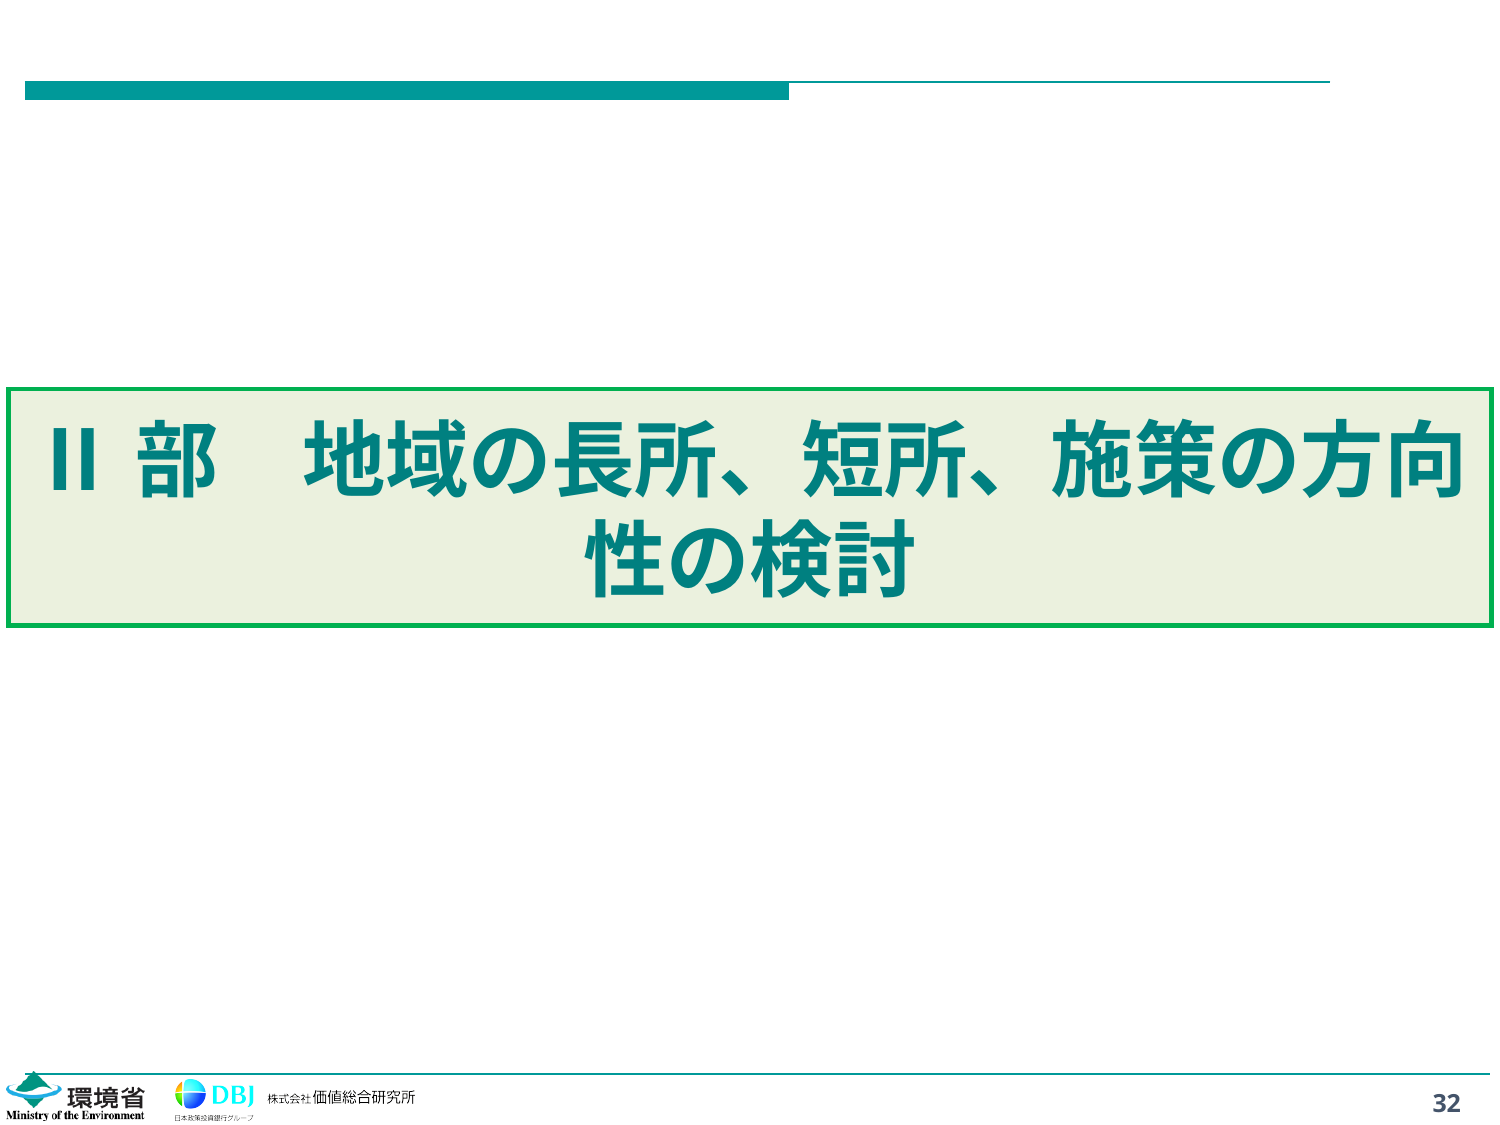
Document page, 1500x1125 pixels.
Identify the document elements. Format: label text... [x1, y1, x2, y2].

title Ⅱ部 地域の長所、短所、施策の方向性の検討 [8, 388, 1492, 626]
slide_number 32 [1393, 1079, 1500, 1122]
picture [2, 1071, 148, 1125]
picture [171, 1075, 419, 1125]
